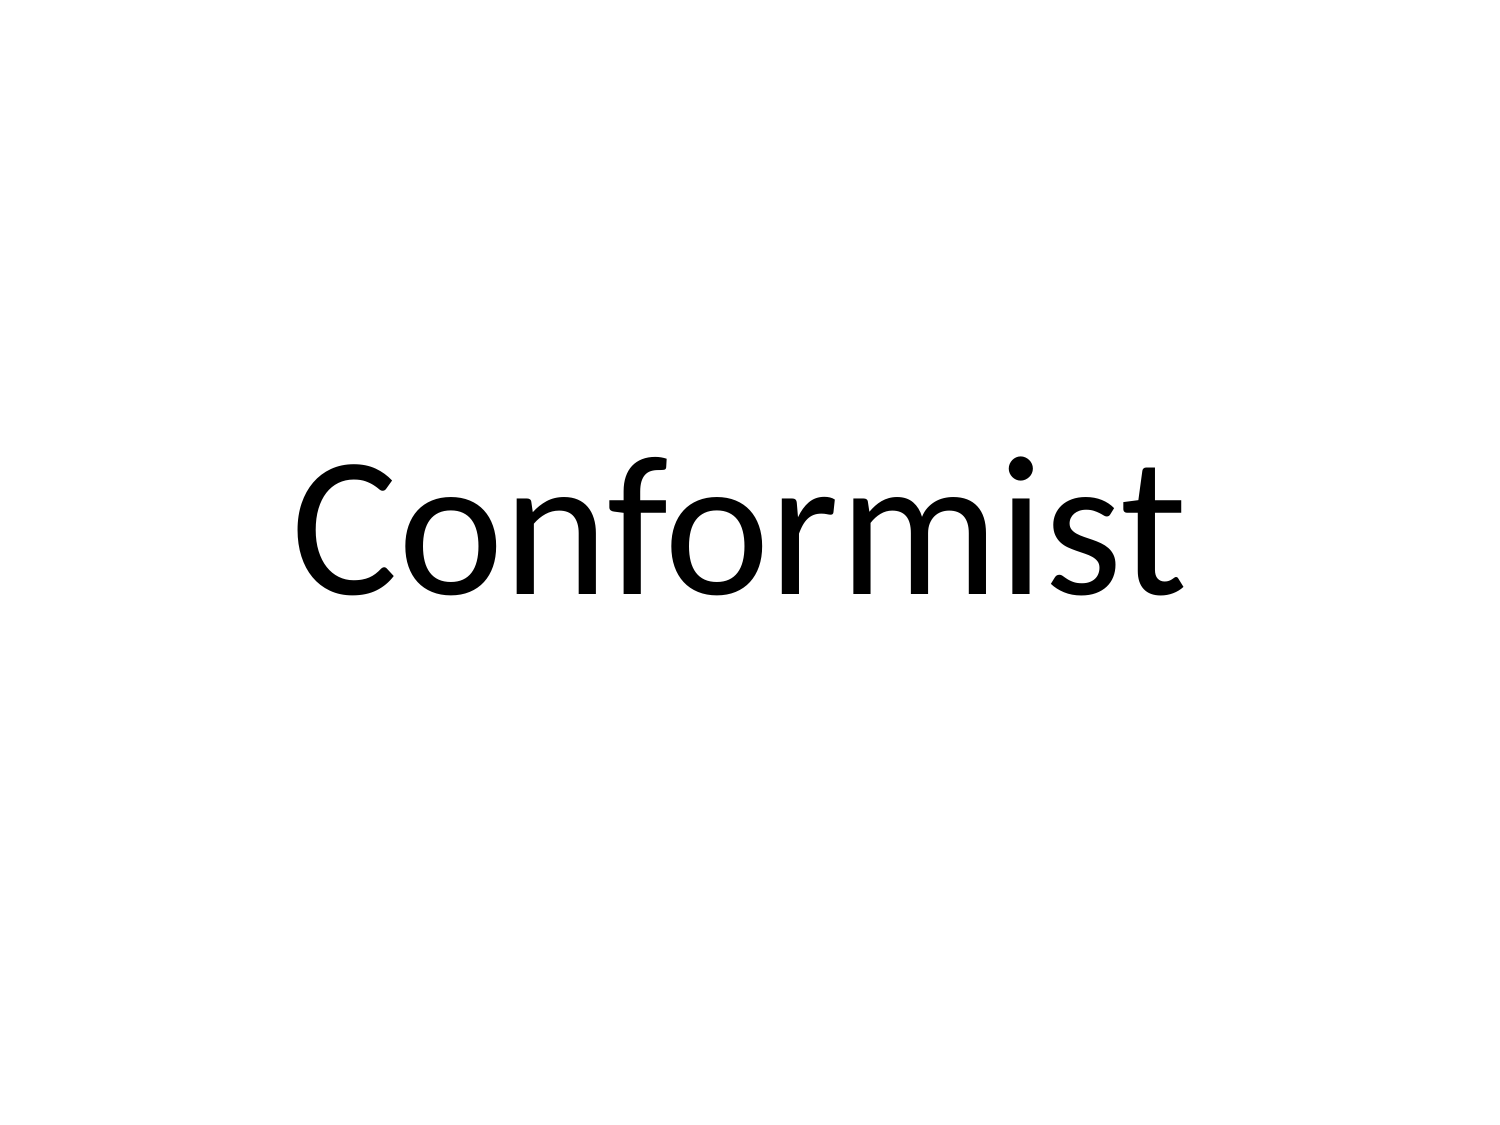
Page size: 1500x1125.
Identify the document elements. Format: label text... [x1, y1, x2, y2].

title Conformist [64, 420, 1415, 609]
